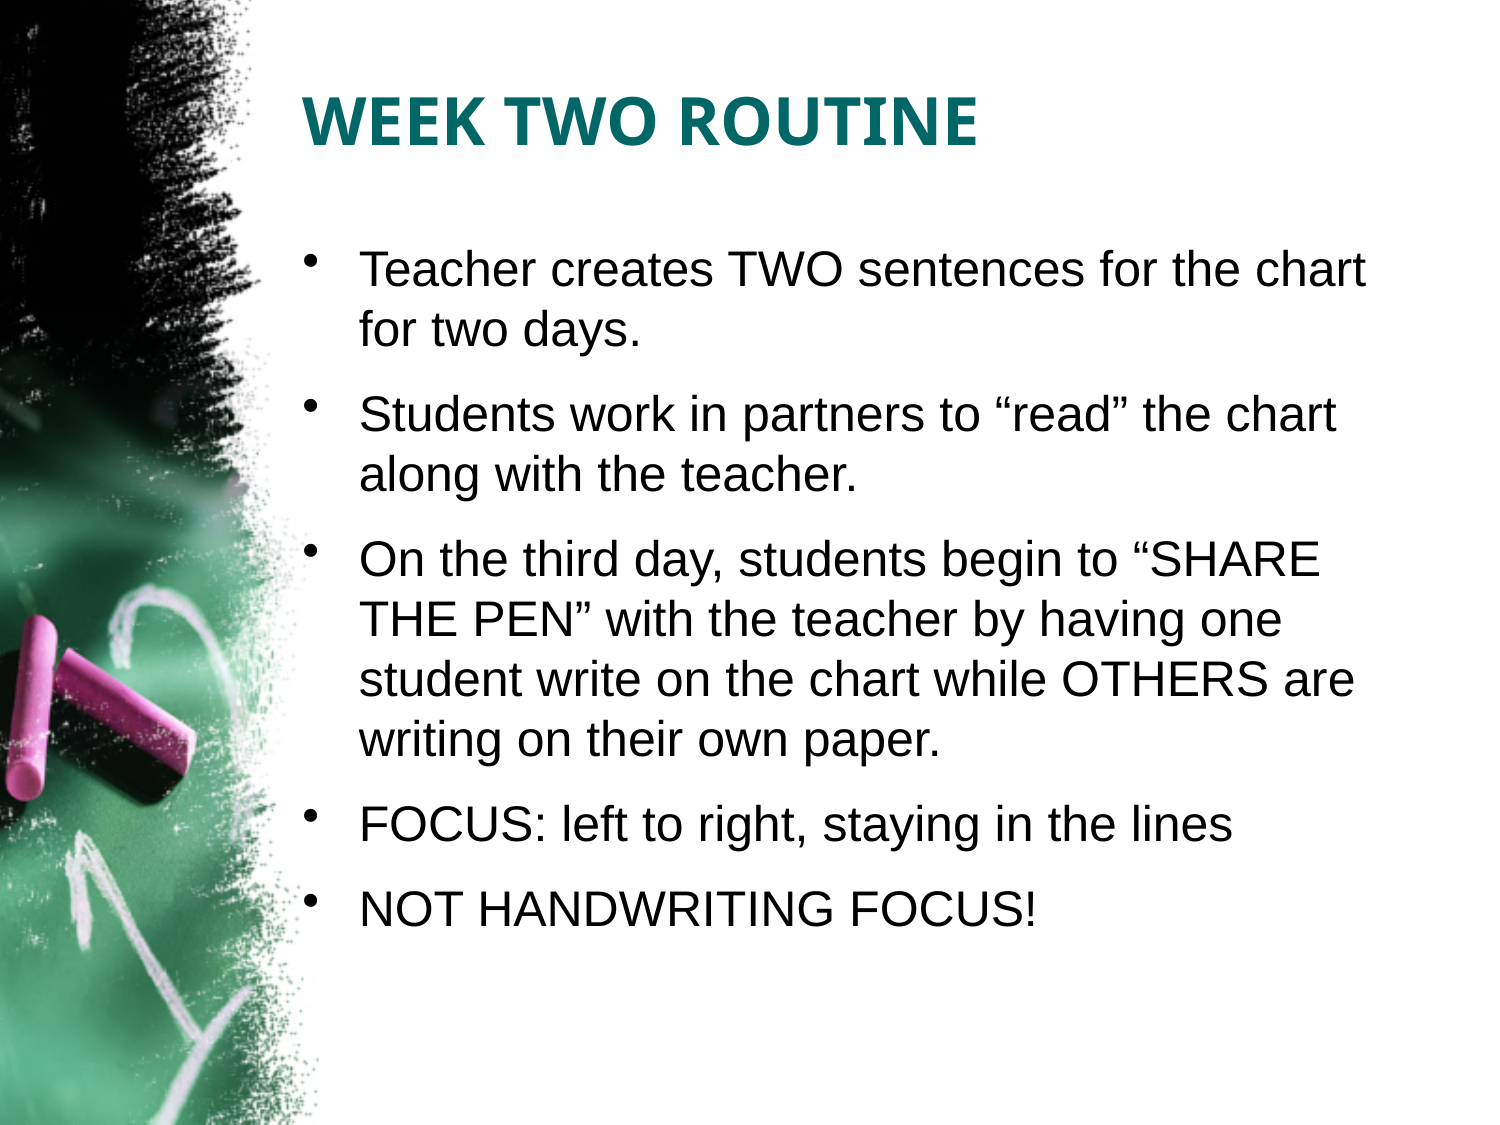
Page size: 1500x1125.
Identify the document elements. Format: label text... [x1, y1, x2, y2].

list Teacher creates TWO sentences for the chart for two days. Students work in partners to “read” the chart along with the teacher. On the third day, students begin to “SHARE THE PEN” with the teacher by having one student write on the chart while OTHERS are writing on their own paper. FOCUS: left to right, staying in the lines NOT HANDWRITING FOCUS! [287, 228, 1438, 979]
title WEEK TWO ROUTINE [287, 50, 1438, 188]
picture [0, 0, 1500, 1125]
